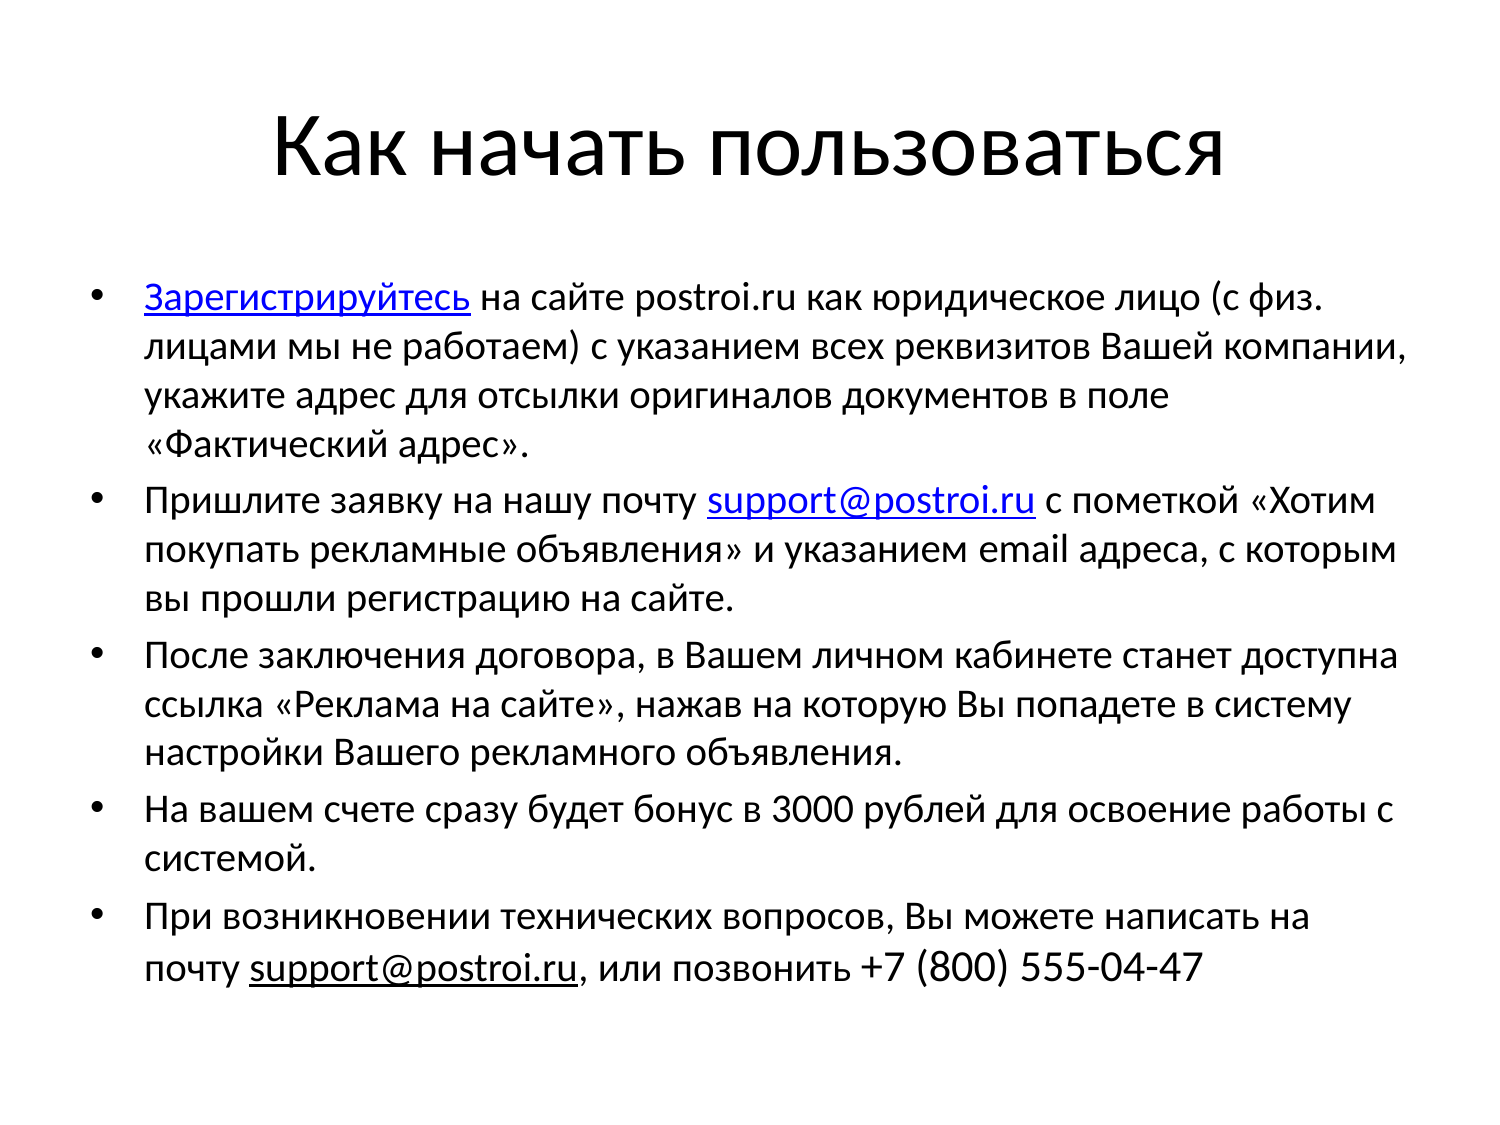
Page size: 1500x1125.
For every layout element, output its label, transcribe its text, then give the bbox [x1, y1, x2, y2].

title Как начать пользоваться [75, 45, 1425, 233]
list Зарегистрируйтесь на сайте postroi.ru как юридическое лицо (с физ. лицами мы не работаем) c указанием всех реквизитов Вашей компании, укажите адрес для отсылки оригиналов документов в поле «Фактический адрес». Пришлите заявку на нашу почту support@postroi.ru с пометкой «Хотим покупать рекламные объявления» и указанием email адреса, с которым вы прошли регистрацию на сайте. После заключения договора, в Вашем личном кабинете станет доступна ссылка «Реклама на сайте», нажав на которую Вы попадете в систему настройки Вашего рекламного объявления. На вашем счете сразу будет бонус в 3000 рублей для освоение работы с системой. При возникновении технических вопросов, Вы можете написать на почту support@postroi.ru, или позвонить +7 (800) 555-04-47 [75, 262, 1425, 1005]
